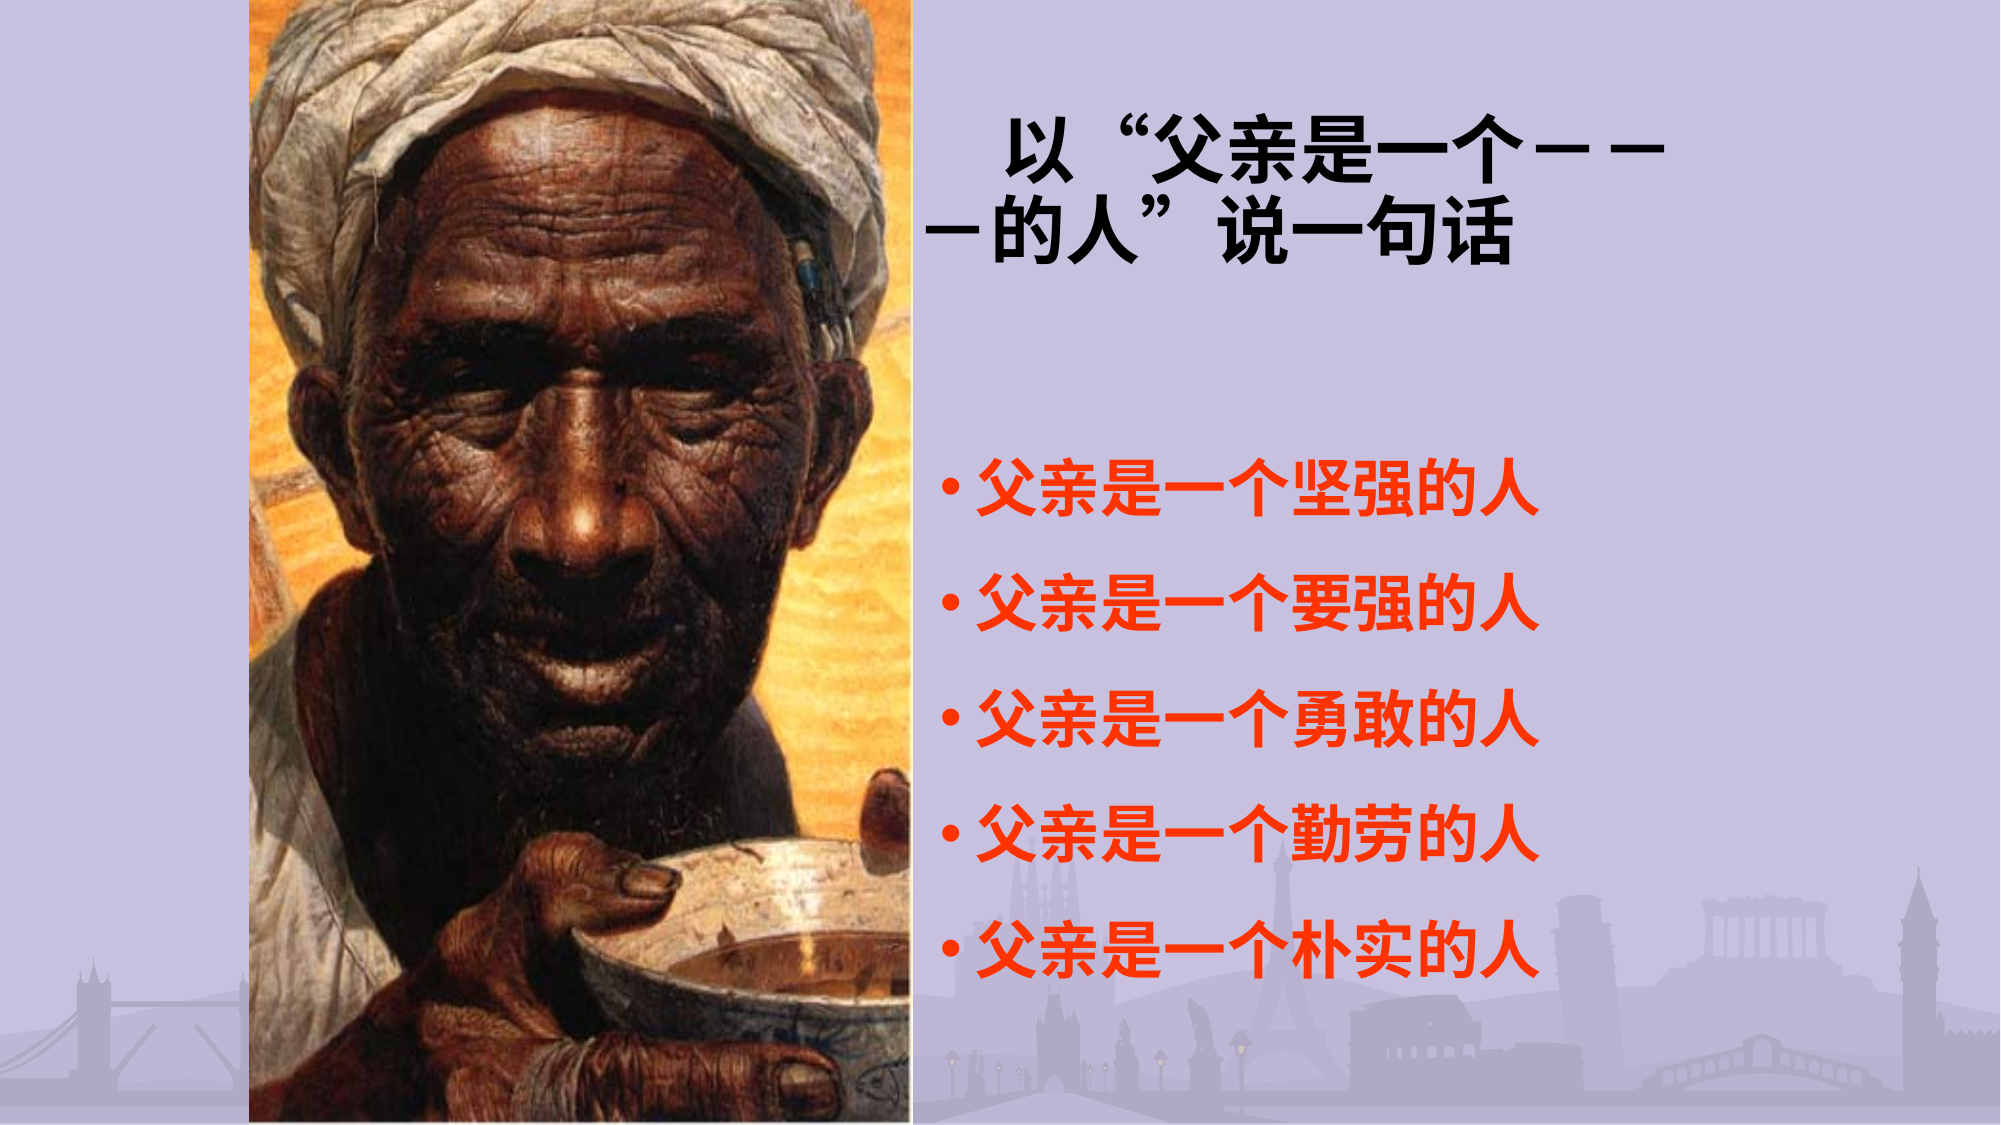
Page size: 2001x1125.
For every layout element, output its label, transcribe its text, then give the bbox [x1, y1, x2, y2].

picture [913, 0, 2001, 1125]
list 父亲是一个坚强的人 父亲是一个要强的人 父亲是一个勇敢的人 父亲是一个勤劳的人 父亲是一个朴实的人 [924, 324, 1750, 1000]
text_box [249, 0, 913, 1125]
picture [0, 0, 249, 1125]
title 以“父亲是一个－－－的人”说一句话 [913, 99, 1750, 288]
